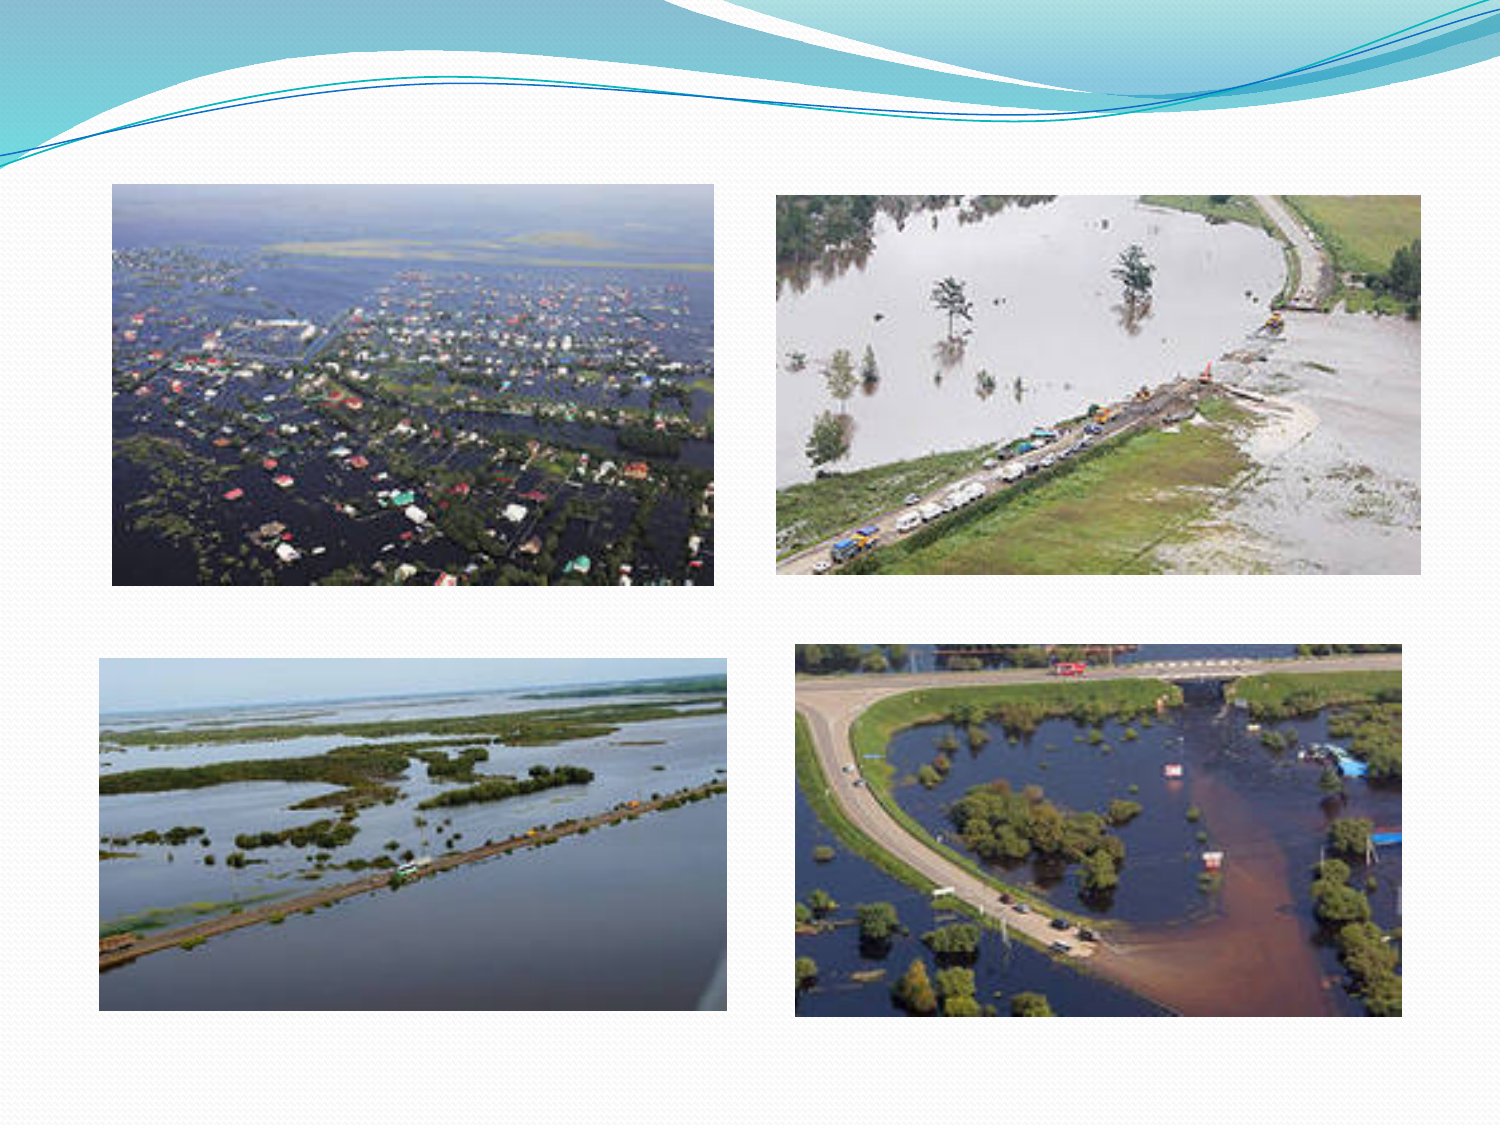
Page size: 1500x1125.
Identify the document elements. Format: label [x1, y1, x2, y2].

picture [776, 195, 1421, 575]
picture [111, 184, 714, 586]
picture [794, 643, 1402, 1018]
picture [98, 658, 727, 1012]
